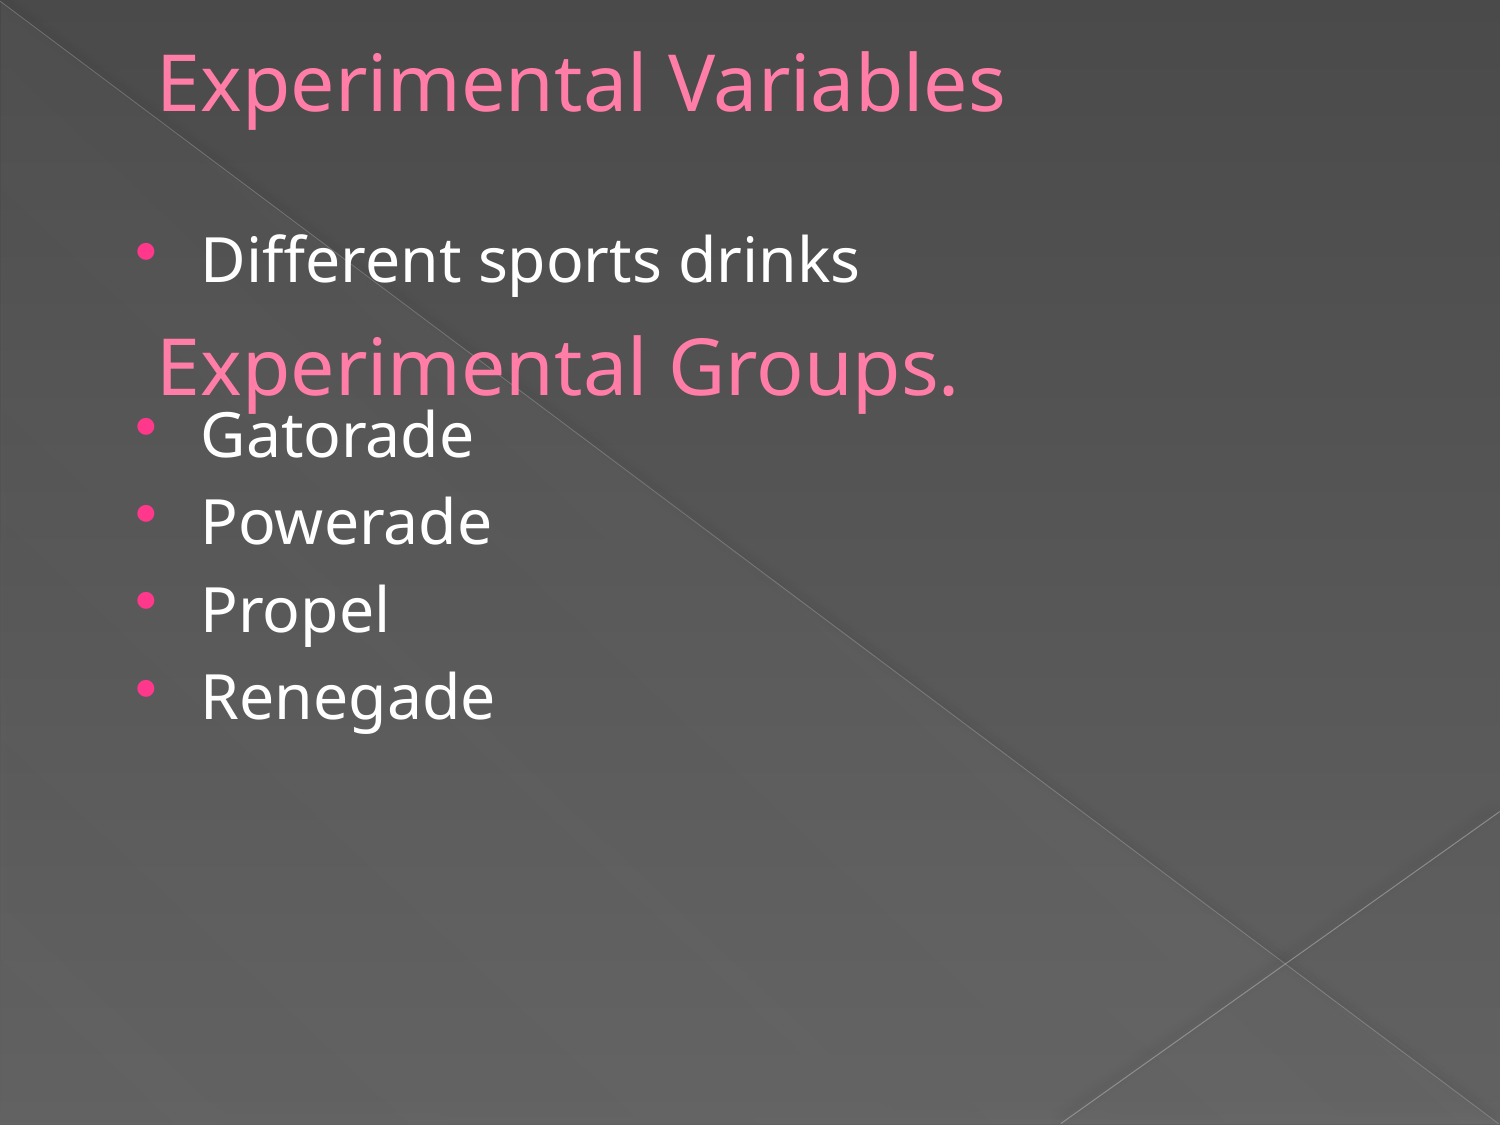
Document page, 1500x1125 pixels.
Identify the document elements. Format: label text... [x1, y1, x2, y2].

list Different sports drinks Gatorade Powerade Propel Renegade [112, 212, 1463, 838]
title Experimental Variables Experimental Groups. [62, 24, 1413, 419]
